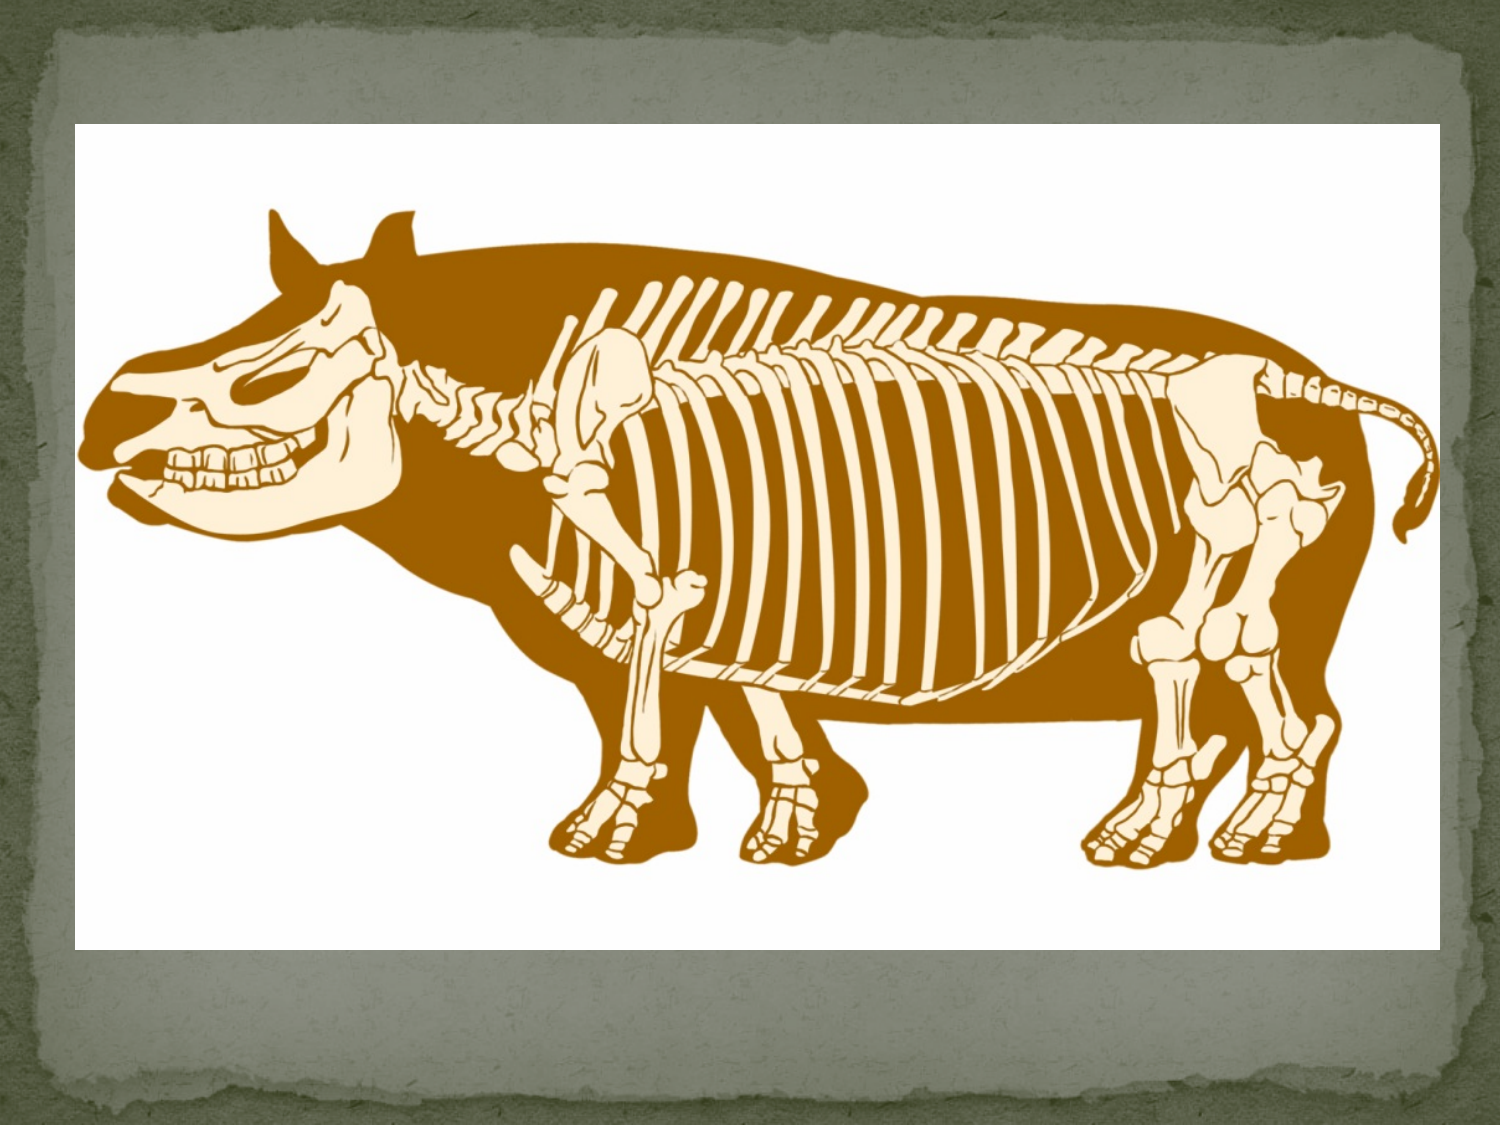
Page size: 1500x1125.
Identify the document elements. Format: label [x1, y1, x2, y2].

list [77, 127, 1438, 948]
